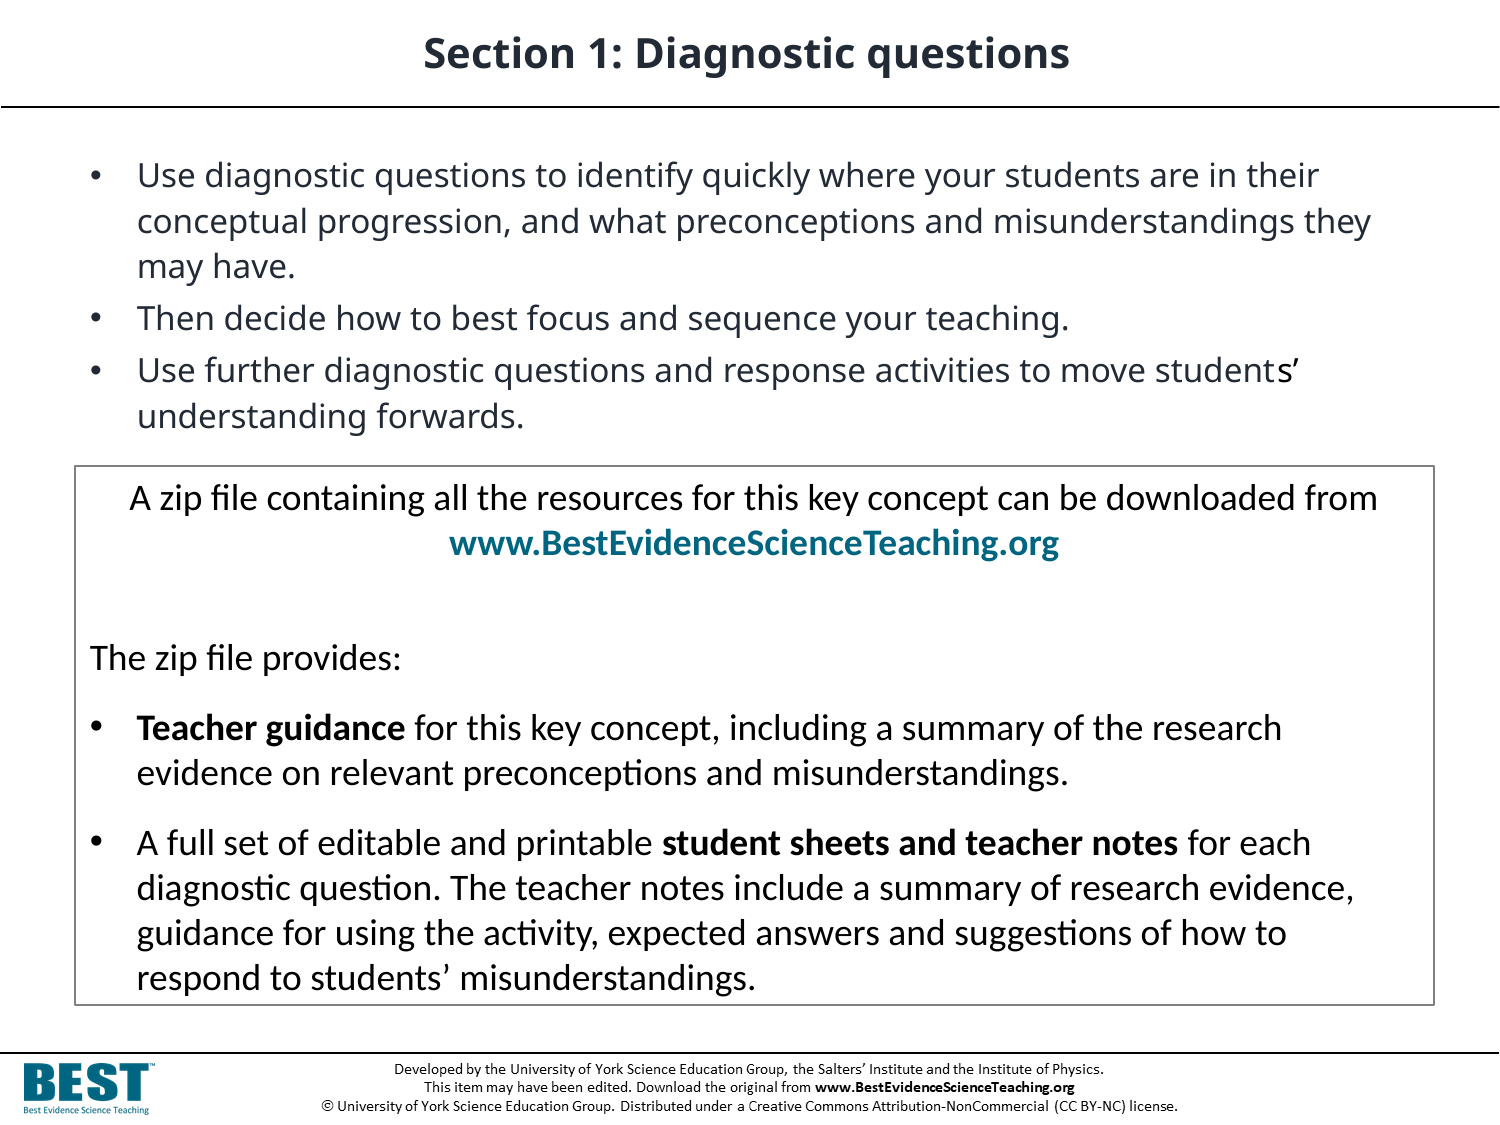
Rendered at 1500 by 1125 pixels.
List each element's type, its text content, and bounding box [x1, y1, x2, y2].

picture [0, 106, 1500, 1125]
text_box Section 1: Diagnostic questions [23, 4, 1471, 99]
